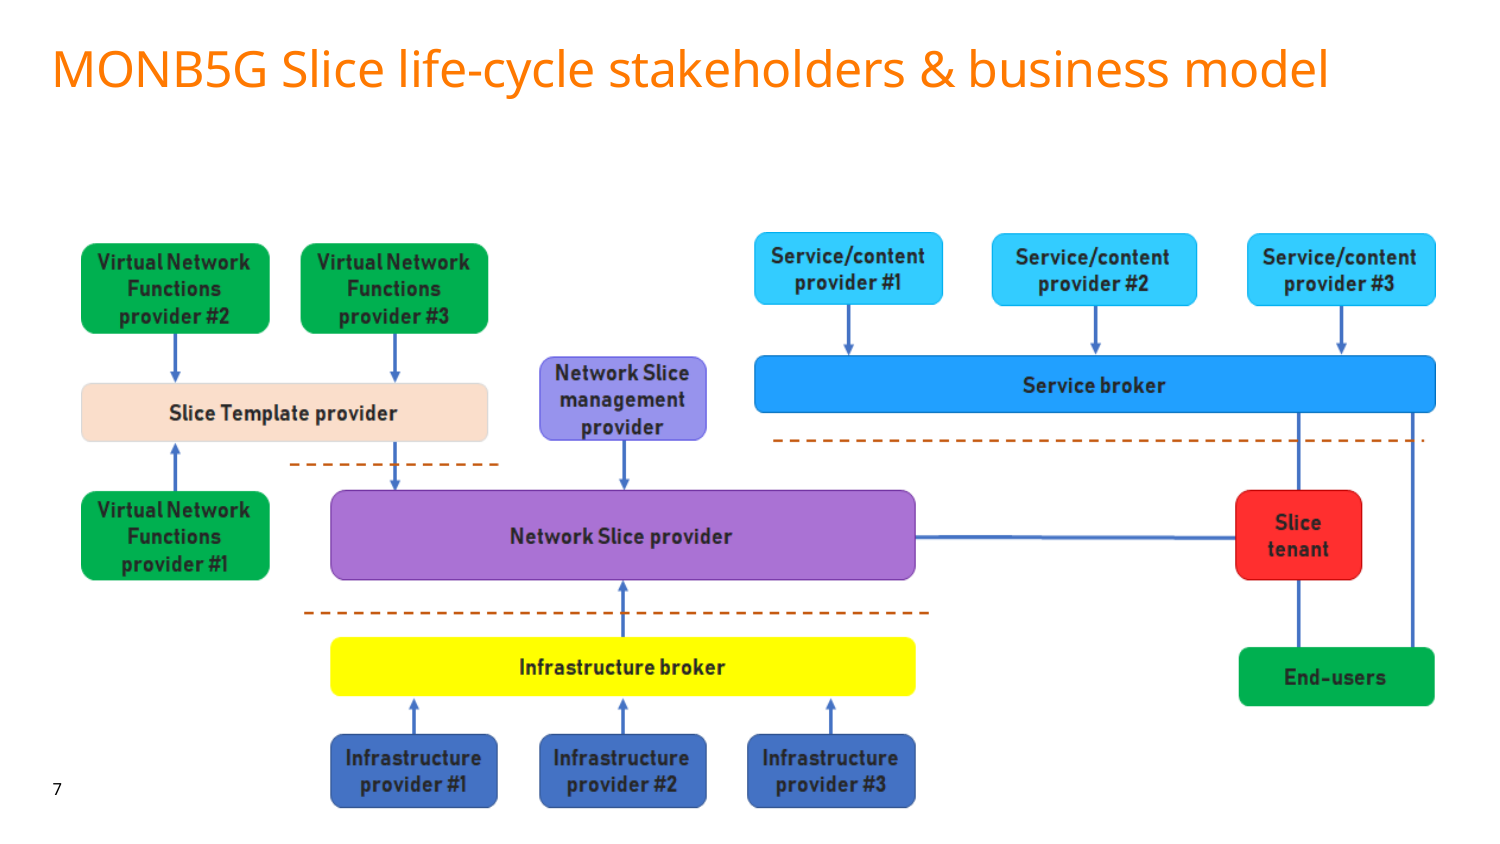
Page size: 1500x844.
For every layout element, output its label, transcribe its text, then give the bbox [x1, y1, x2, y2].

title MONB5G Slice life-cycle stakeholders & business model [51, 43, 1449, 166]
picture [81, 232, 1436, 812]
